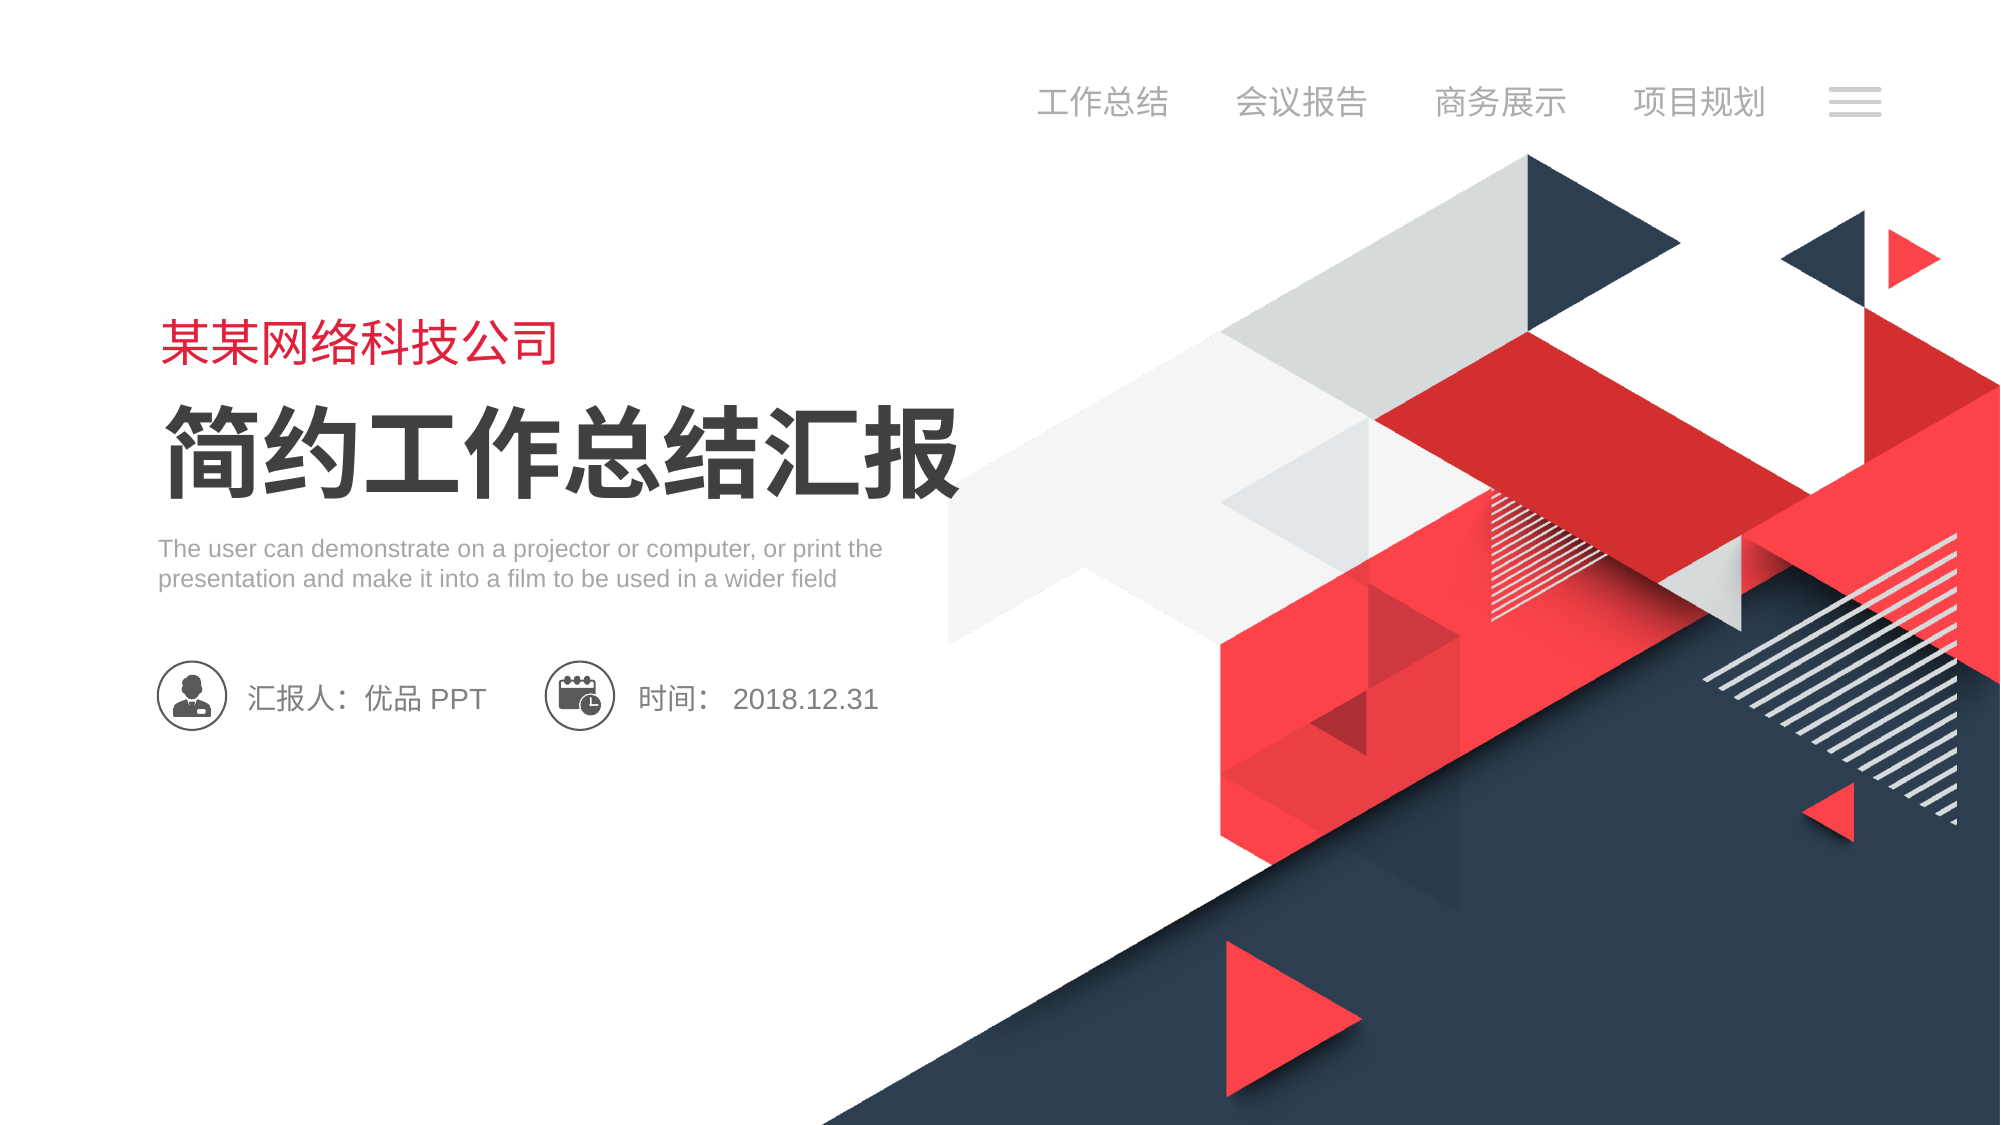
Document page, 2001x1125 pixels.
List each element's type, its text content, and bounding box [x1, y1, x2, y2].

text_box 简约工作总结汇报 [147, 383, 978, 519]
text_box 工作总结 [1021, 74, 1185, 129]
text_box The user can demonstrate on a projector or computer, or print the presentation and make it into a film to be used in a wider field [143, 525, 1044, 601]
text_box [545, 661, 615, 730]
text_box 会议报告 [1220, 74, 1384, 129]
text_box 商务展示 [1419, 74, 1583, 129]
picture [725, 154, 2000, 1125]
text_box 某某网络科技公司 [145, 303, 576, 379]
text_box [1830, 89, 1880, 115]
text_box 时间：2018.12.31 [623, 672, 895, 723]
text_box 项目规划 [1619, 74, 1782, 129]
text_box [157, 661, 227, 730]
text_box 汇报人：优品PPT [232, 672, 502, 723]
